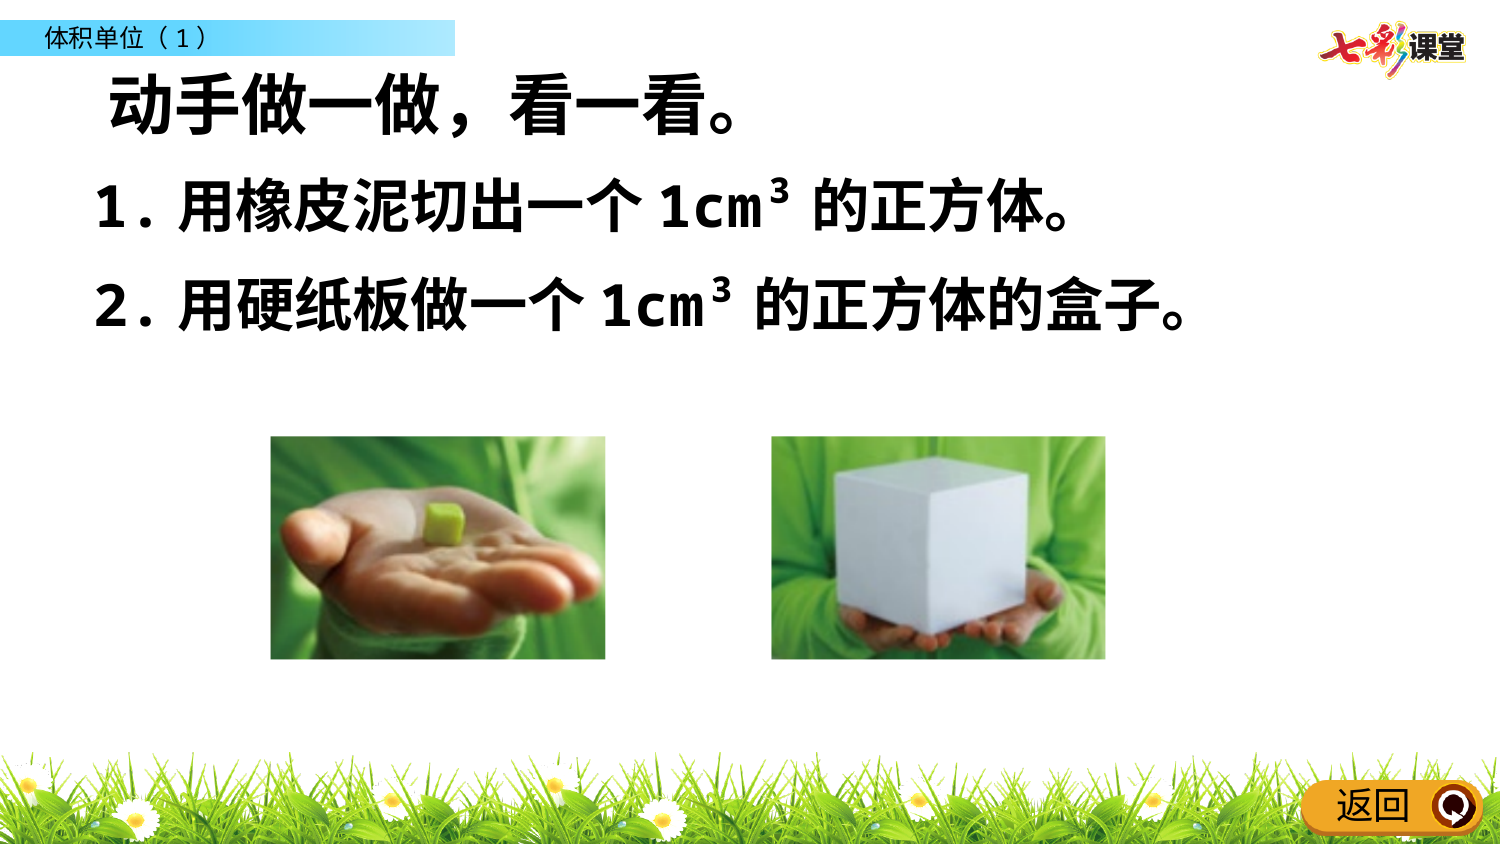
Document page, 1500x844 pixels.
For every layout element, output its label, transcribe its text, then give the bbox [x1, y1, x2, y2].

picture [265, 433, 611, 664]
text_box 1.用橡皮泥切出一个1cm³的正方体。 [78, 161, 1118, 247]
picture [1316, 20, 1468, 80]
text_box 动手做一做，看一看。 [92, 55, 791, 151]
text_box 2.用硬纸板做一个1cm³的正方体的盒子。 [79, 260, 1235, 346]
picture [0, 752, 1500, 844]
picture [766, 433, 1110, 665]
